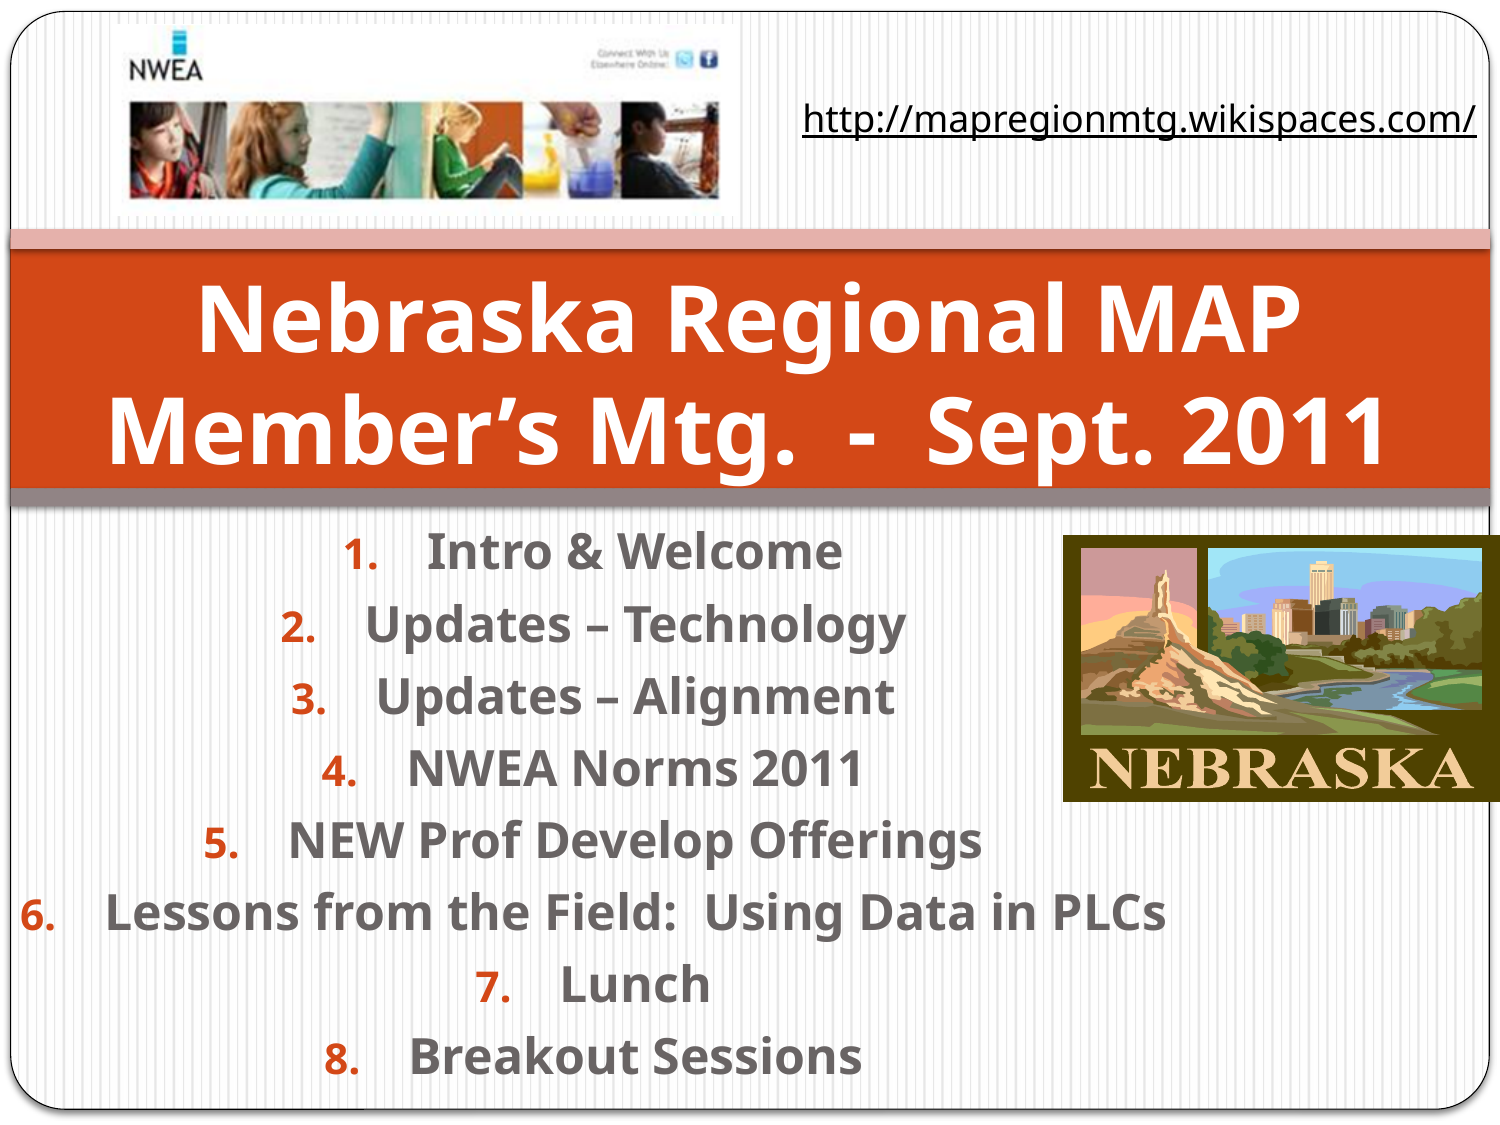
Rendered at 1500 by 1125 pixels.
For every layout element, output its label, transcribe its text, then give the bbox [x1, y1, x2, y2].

title Nebraska Regional MAP Member’s Mtg. - Sept. 2011 [75, 249, 1425, 500]
picture [112, 24, 738, 216]
text_box http://mapregionmtg.wikispaces.com/ [787, 87, 1500, 154]
picture [1062, 534, 1500, 803]
subtitle Intro & Welcome Updates – Technology Updates – Alignment NWEA Norms 2011 NEW Prof Develop Offerings Lessons from the Field: Using Data in PLCs Lunch Breakout Sessions [0, 512, 1188, 775]
